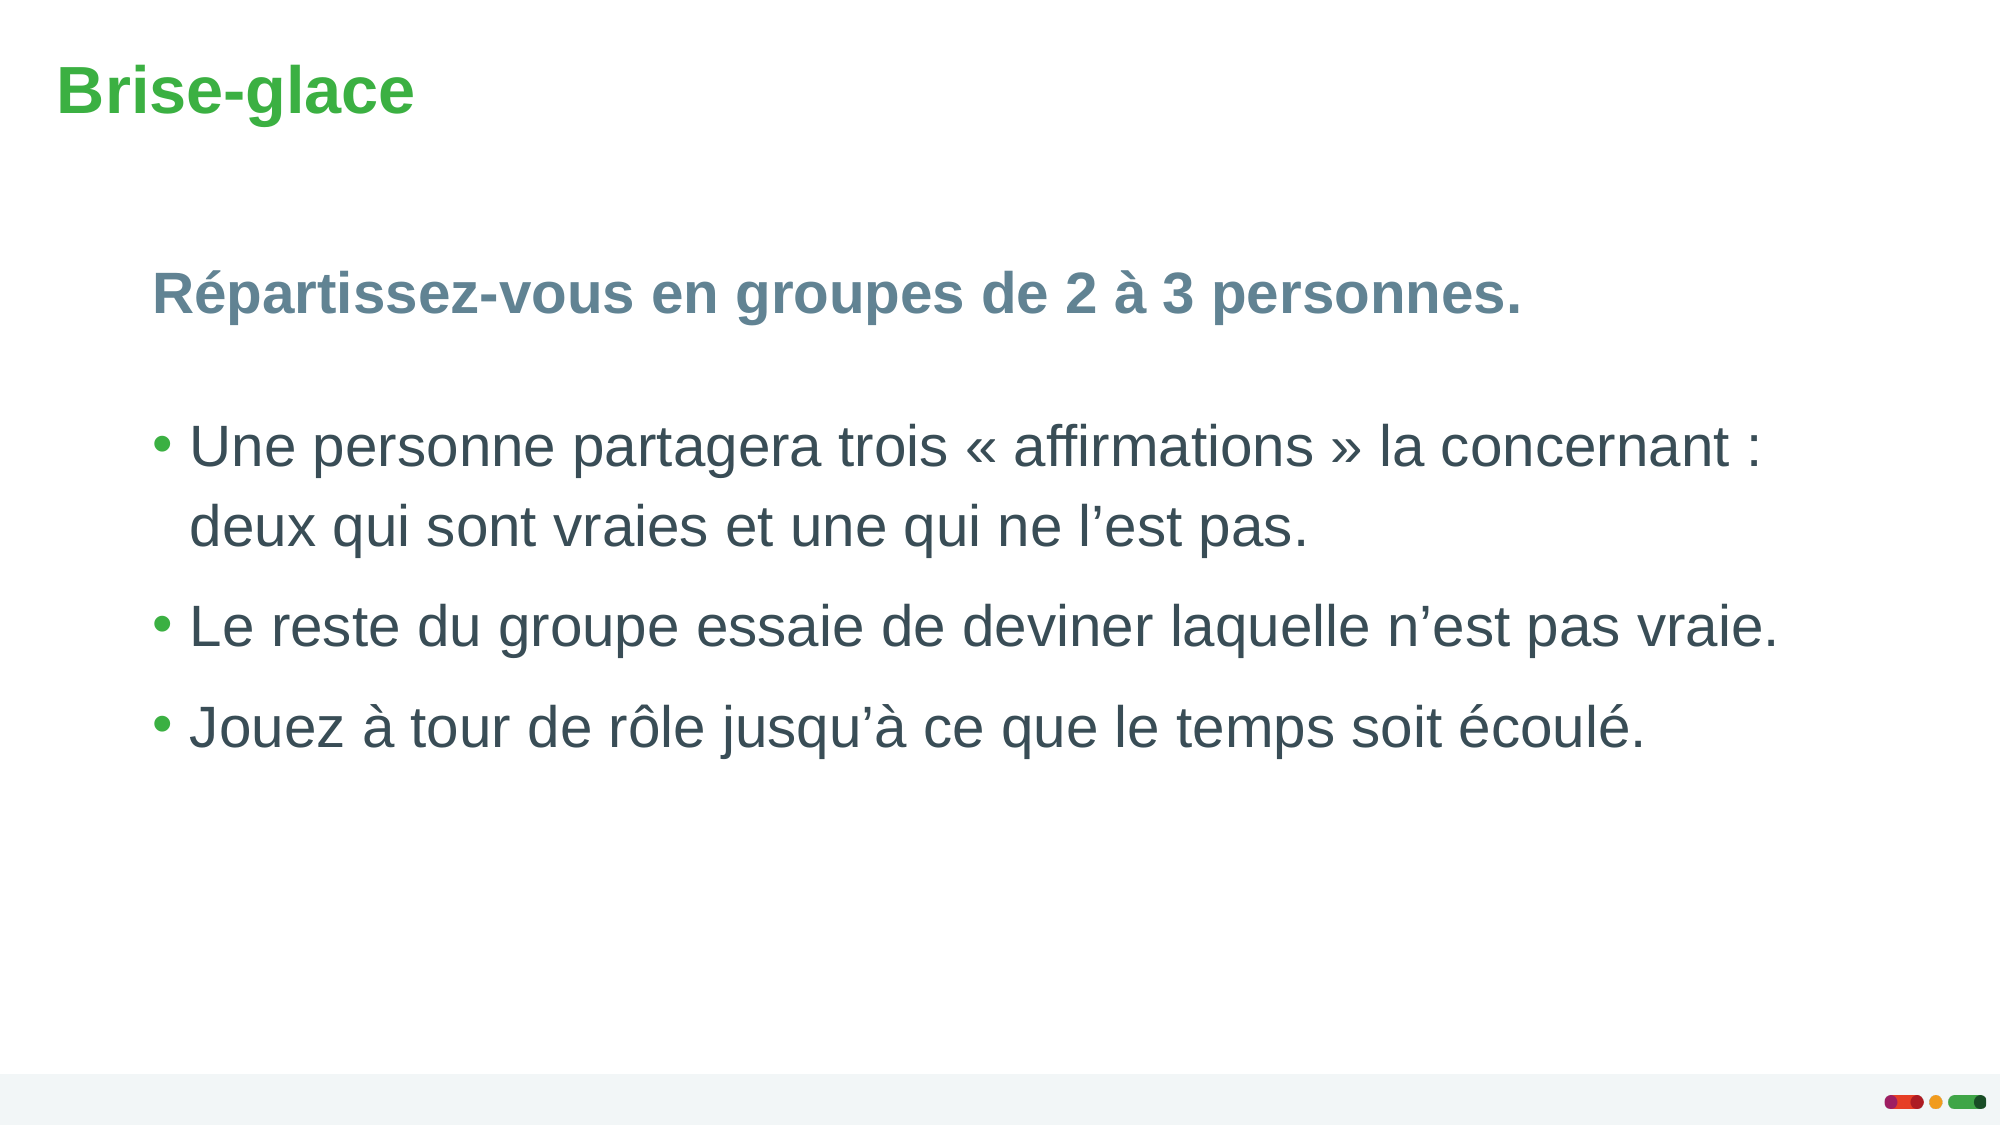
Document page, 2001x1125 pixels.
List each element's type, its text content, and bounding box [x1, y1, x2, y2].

list Répartissez-vous en groupes de 2 à 3 personnes. Une personne partagera trois « affirmations » la concernant : deux qui sont vraies et une qui ne l’est pas. Le reste du groupe essaie de deviner laquelle n’est pas vraie. Jouez à tour de rôle jusqu’à ce que le temps soit écoulé. [137, 238, 1928, 924]
title Brise-glace [41, 39, 1767, 219]
